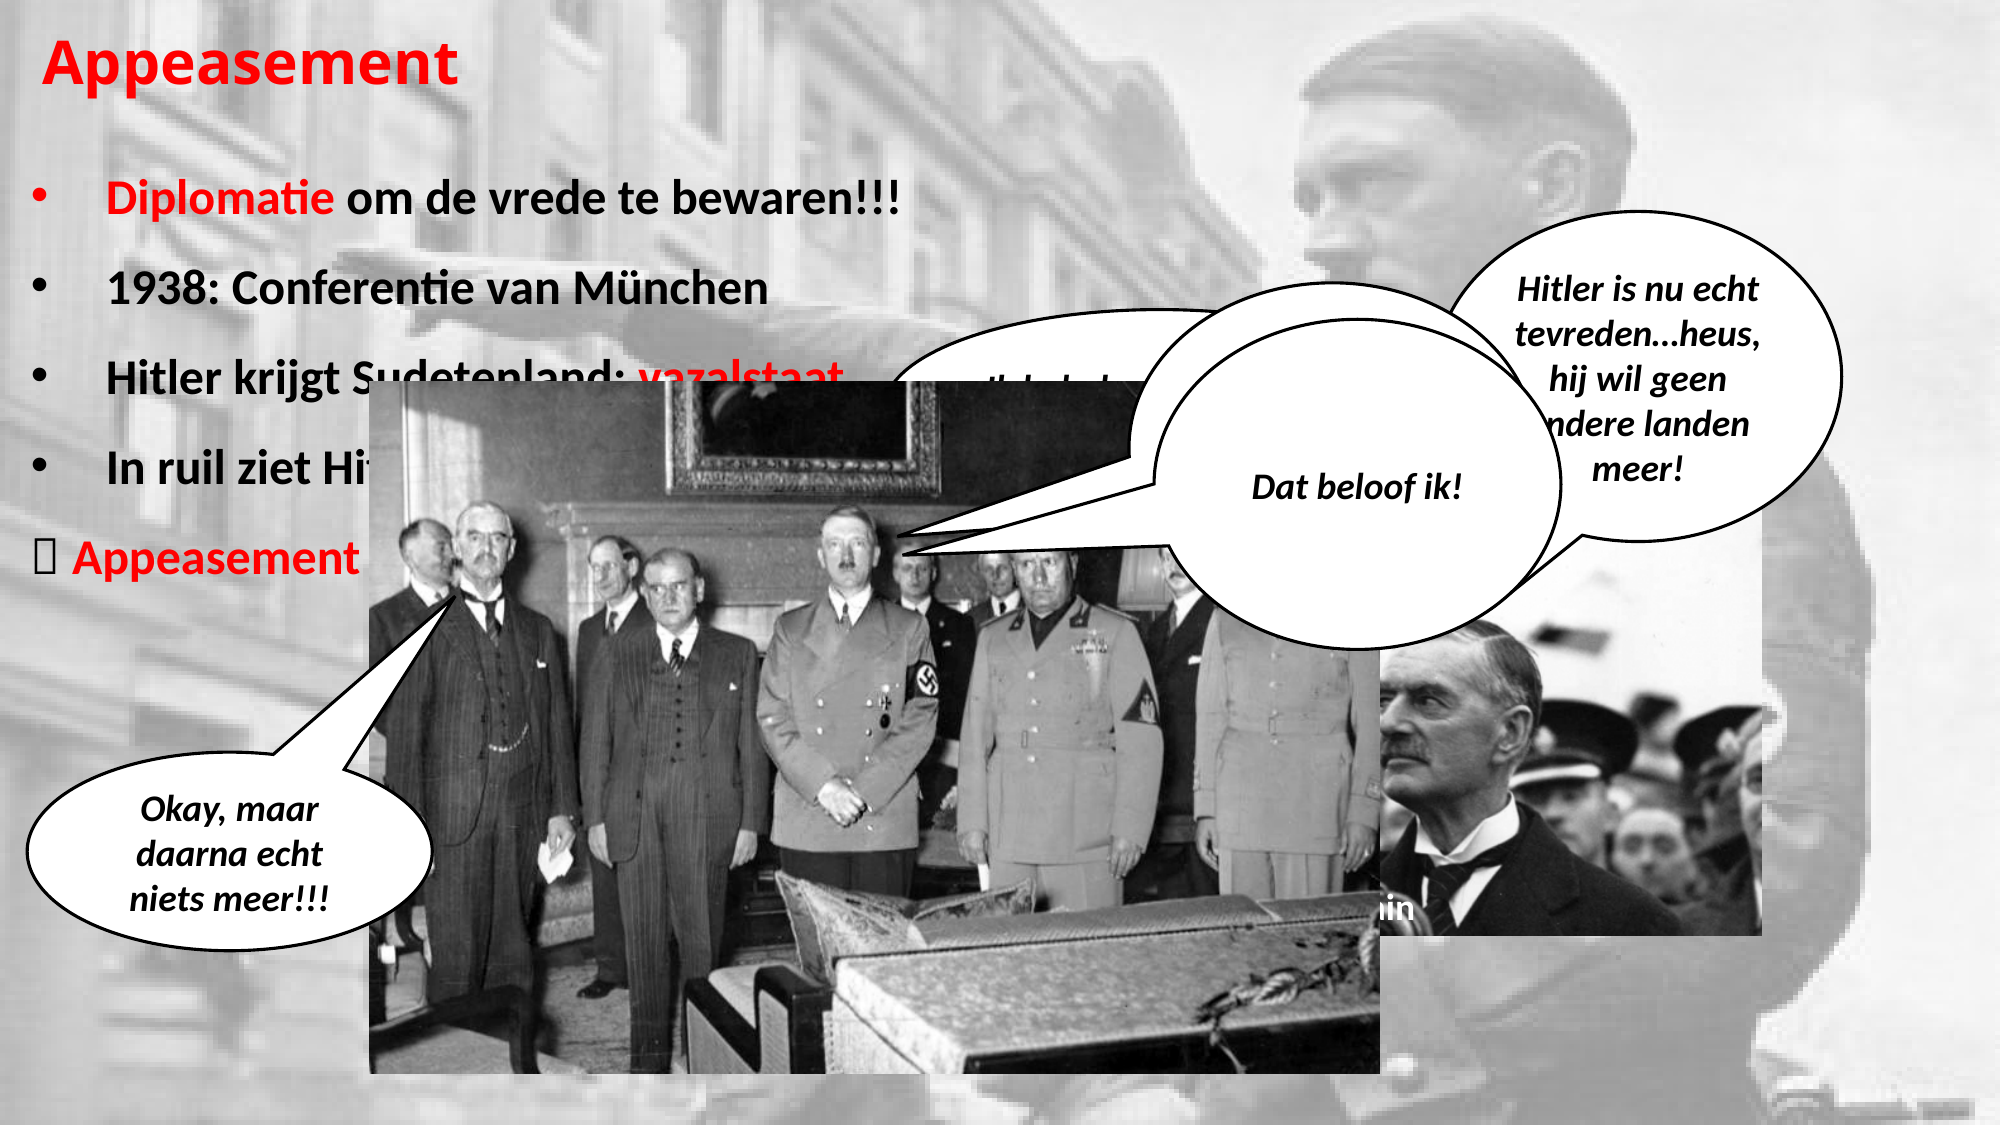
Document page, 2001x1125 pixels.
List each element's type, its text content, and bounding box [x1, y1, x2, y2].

text_box Hitler is nu echt tevreden…heus, hij wil geen andere landen meer! [1450, 210, 1843, 509]
text_box Ik heb de vrede gered! Peace for our time! [893, 308, 1216, 381]
text_box Okay, maar daarna echt niets meer!!! [26, 669, 369, 952]
text_box Dat beloof ik! [1197, 318, 1562, 487]
picture [369, 381, 1762, 1074]
text_box Geef mij Sudetenland met alle Volksduitsers… [1145, 281, 1522, 384]
text_box Diplomatie om de vrede te bewaren!!! 1938: Conferentie van München Hitler krijgt Sudetenland: vazalstaat In ruil ziet Hitler af van verdure annexaties  Appeasement politiek [16, 127, 1318, 592]
title Appeasement [27, 24, 1630, 106]
